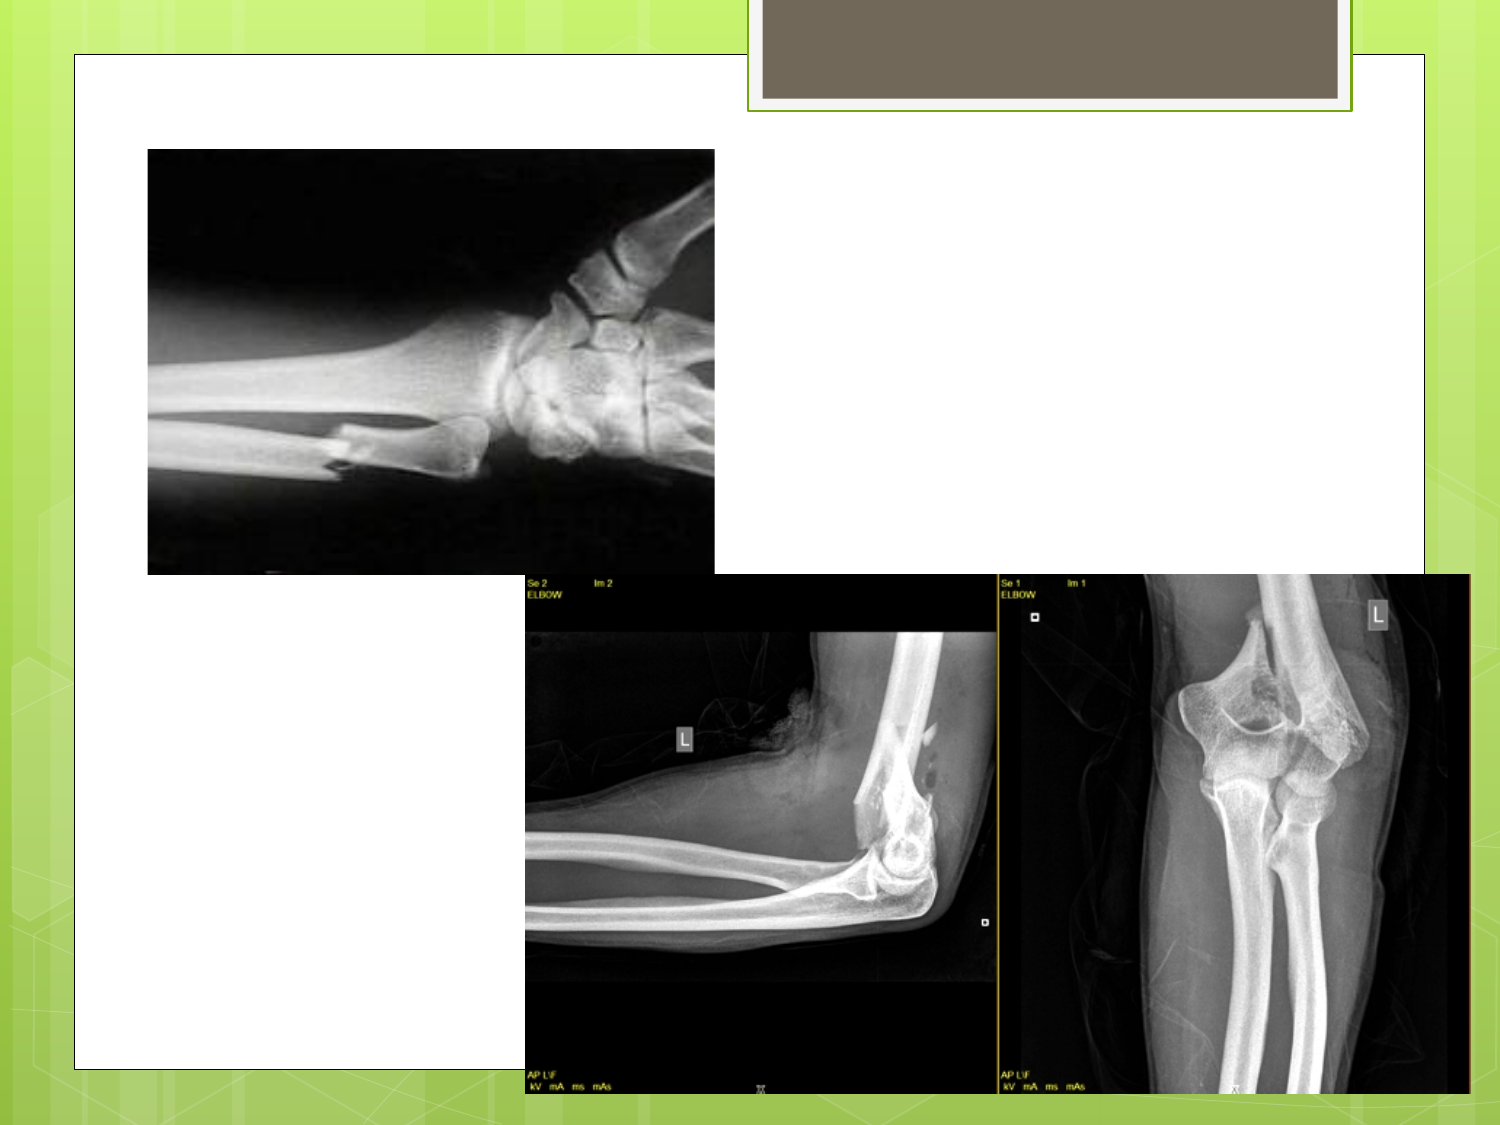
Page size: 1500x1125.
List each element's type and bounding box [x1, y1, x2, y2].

picture [525, 573, 1471, 1094]
list [147, 148, 715, 576]
